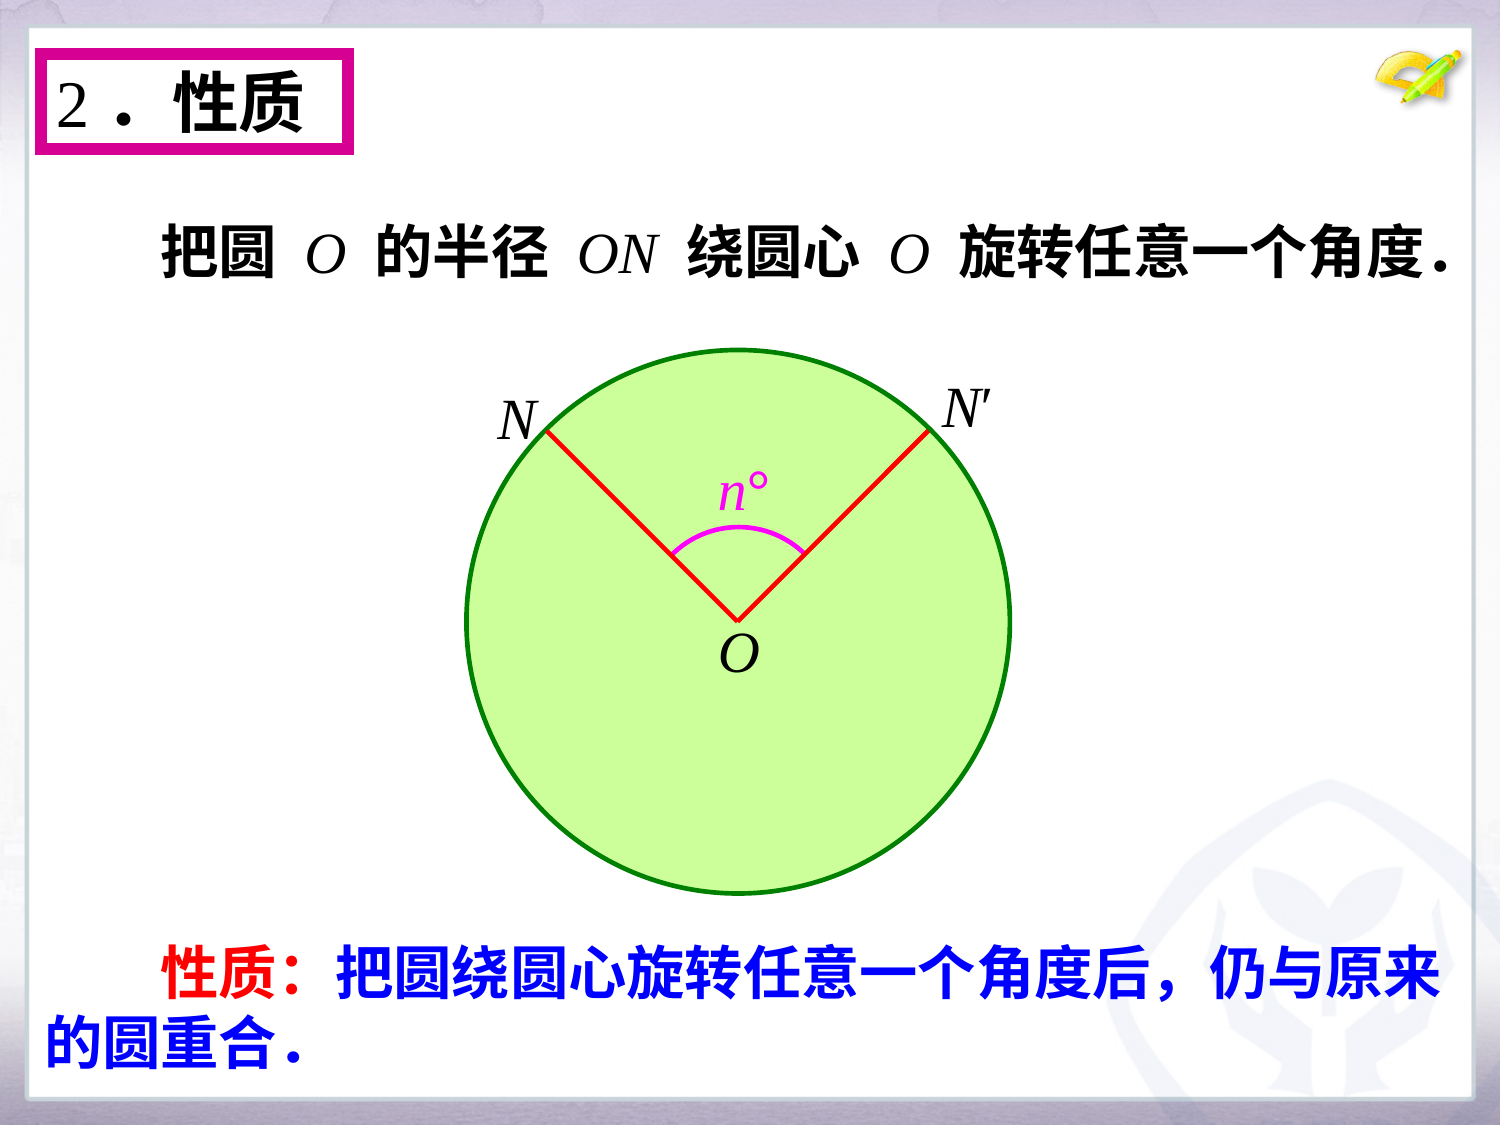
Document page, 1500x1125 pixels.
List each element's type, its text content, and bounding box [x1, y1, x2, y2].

text_box [672, 529, 805, 607]
text_box N [482, 373, 585, 459]
text_box N′ [927, 361, 1112, 447]
text_box [466, 349, 1010, 894]
text_box n° [702, 444, 892, 529]
picture [0, 0, 1500, 1125]
text_box 把圆 O 的半径 ON 绕圆心 O 旋转任意一个角度． [29, 208, 1500, 293]
text_box O [703, 607, 775, 692]
text_box 2．性质 [41, 53, 349, 149]
text_box 性质：把圆绕圆心旋转任意一个角度后，仍与原来 的圆重合． [29, 928, 1500, 1084]
